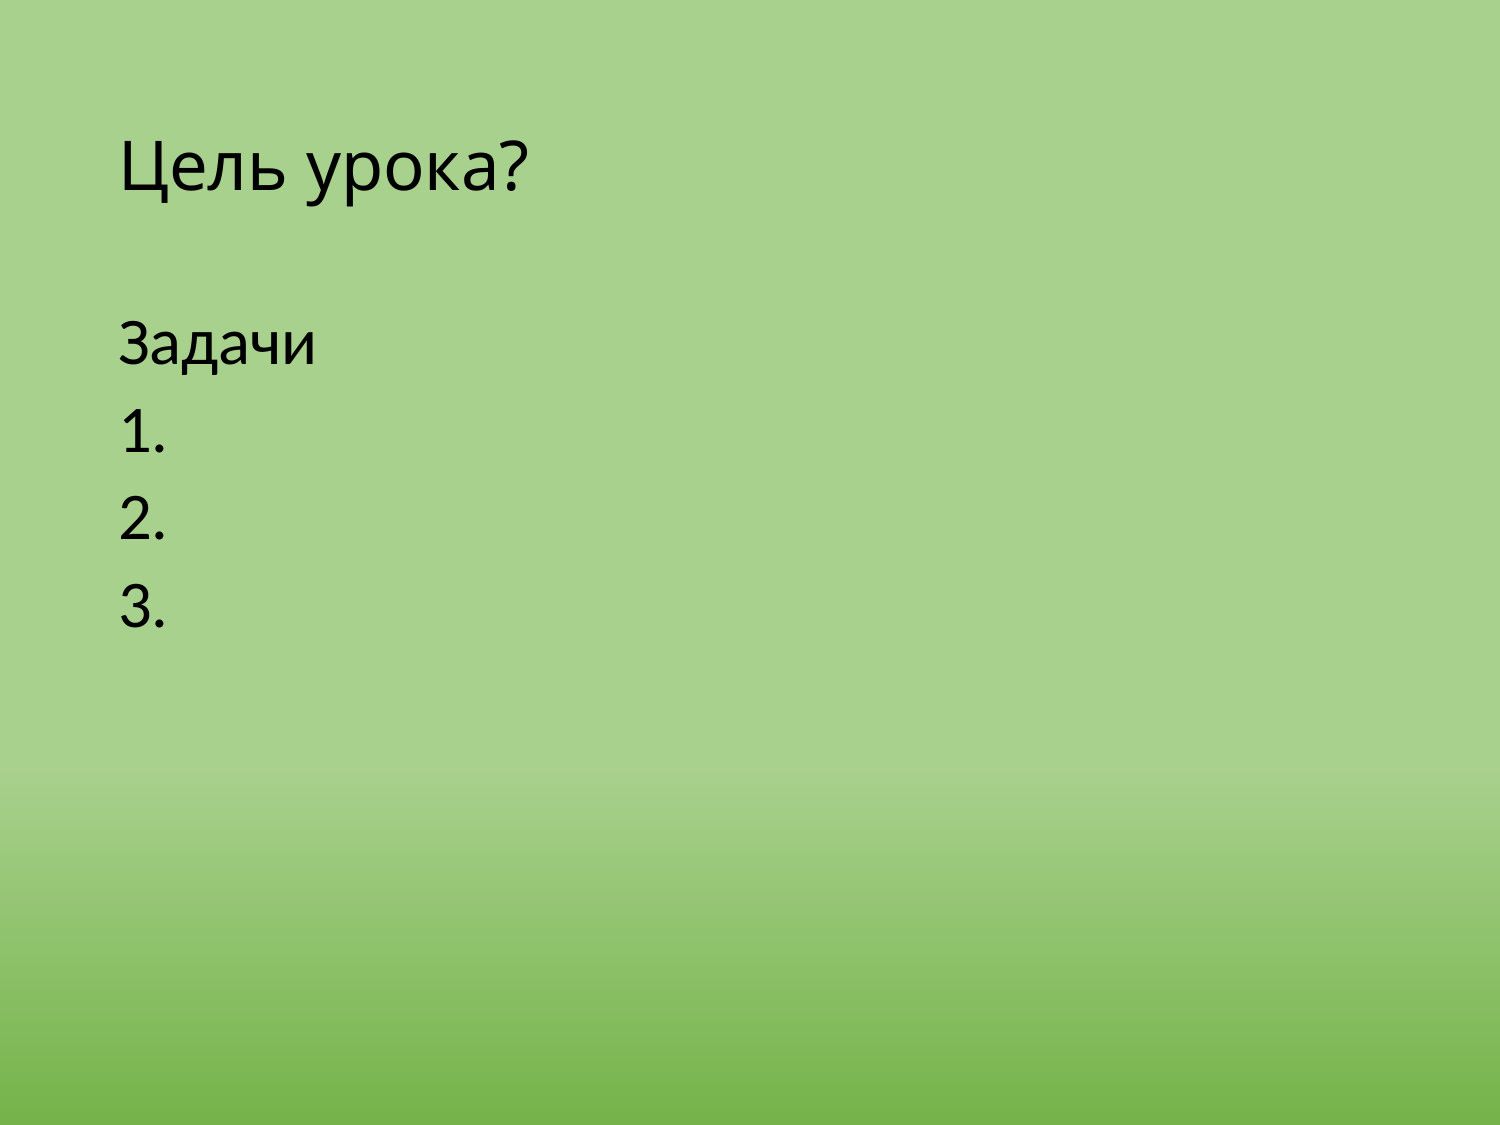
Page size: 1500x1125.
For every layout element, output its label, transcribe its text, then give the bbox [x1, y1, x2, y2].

list Задачи 1. 2. 3. [103, 299, 1397, 1014]
title Цель урока? [103, 59, 1397, 278]
